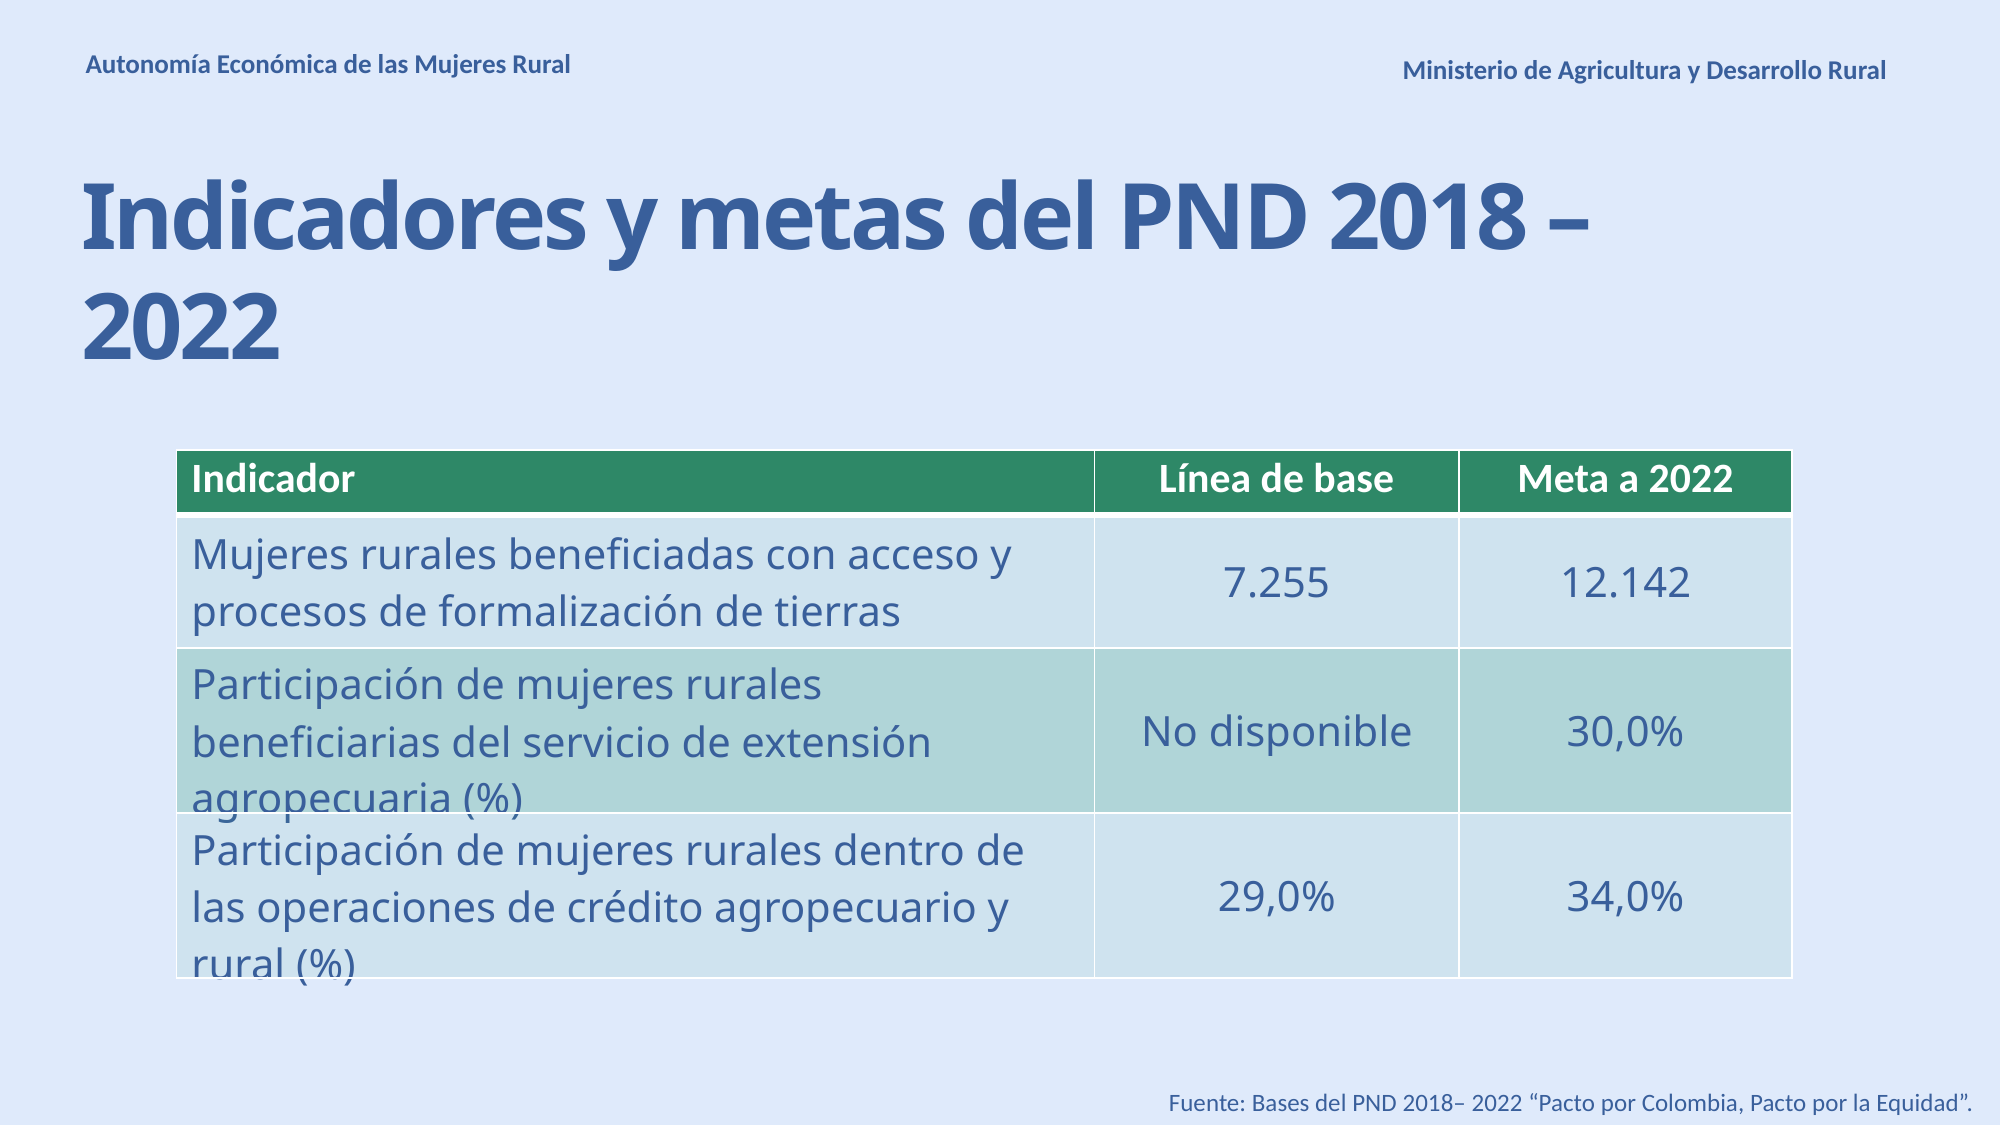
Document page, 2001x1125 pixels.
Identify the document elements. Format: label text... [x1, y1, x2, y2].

table_cell 29,0% [1095, 814, 1458, 977]
table_header Línea de base [1095, 451, 1458, 512]
text_box Autonomía Económica de las Mujeres Rural [70, 38, 593, 86]
table_header Meta a 2022 [1460, 451, 1791, 512]
table_cell Participación de mujeres rurales dentro de las operaciones de crédito agropecuario y rural (%) [177, 814, 1094, 977]
table_header Indicador [177, 451, 1094, 512]
table_cell No disponible [1095, 649, 1458, 812]
table_cell Participación de mujeres rurales beneficiarias del servicio de extensión agropecuaria (%) [177, 649, 1094, 812]
table_cell 30,0% [1460, 649, 1791, 812]
table_cell 7.255 [1095, 518, 1458, 647]
table_cell 34,0% [1460, 814, 1791, 977]
text_box Indicadores y metas del PND 2018 – 2022 [66, 150, 1640, 386]
text_box Ministerio de Agricultura y Desarrollo Rural [1387, 44, 1902, 93]
table_cell 12.142 [1460, 518, 1791, 647]
text_box Fuente: Bases del PND 2018– 2022 “Pacto por Colombia, Pacto por la Equidad”. [1154, 1079, 2000, 1125]
table_cell Mujeres rurales beneficiadas con acceso y procesos de formalización de tierras [177, 518, 1094, 647]
